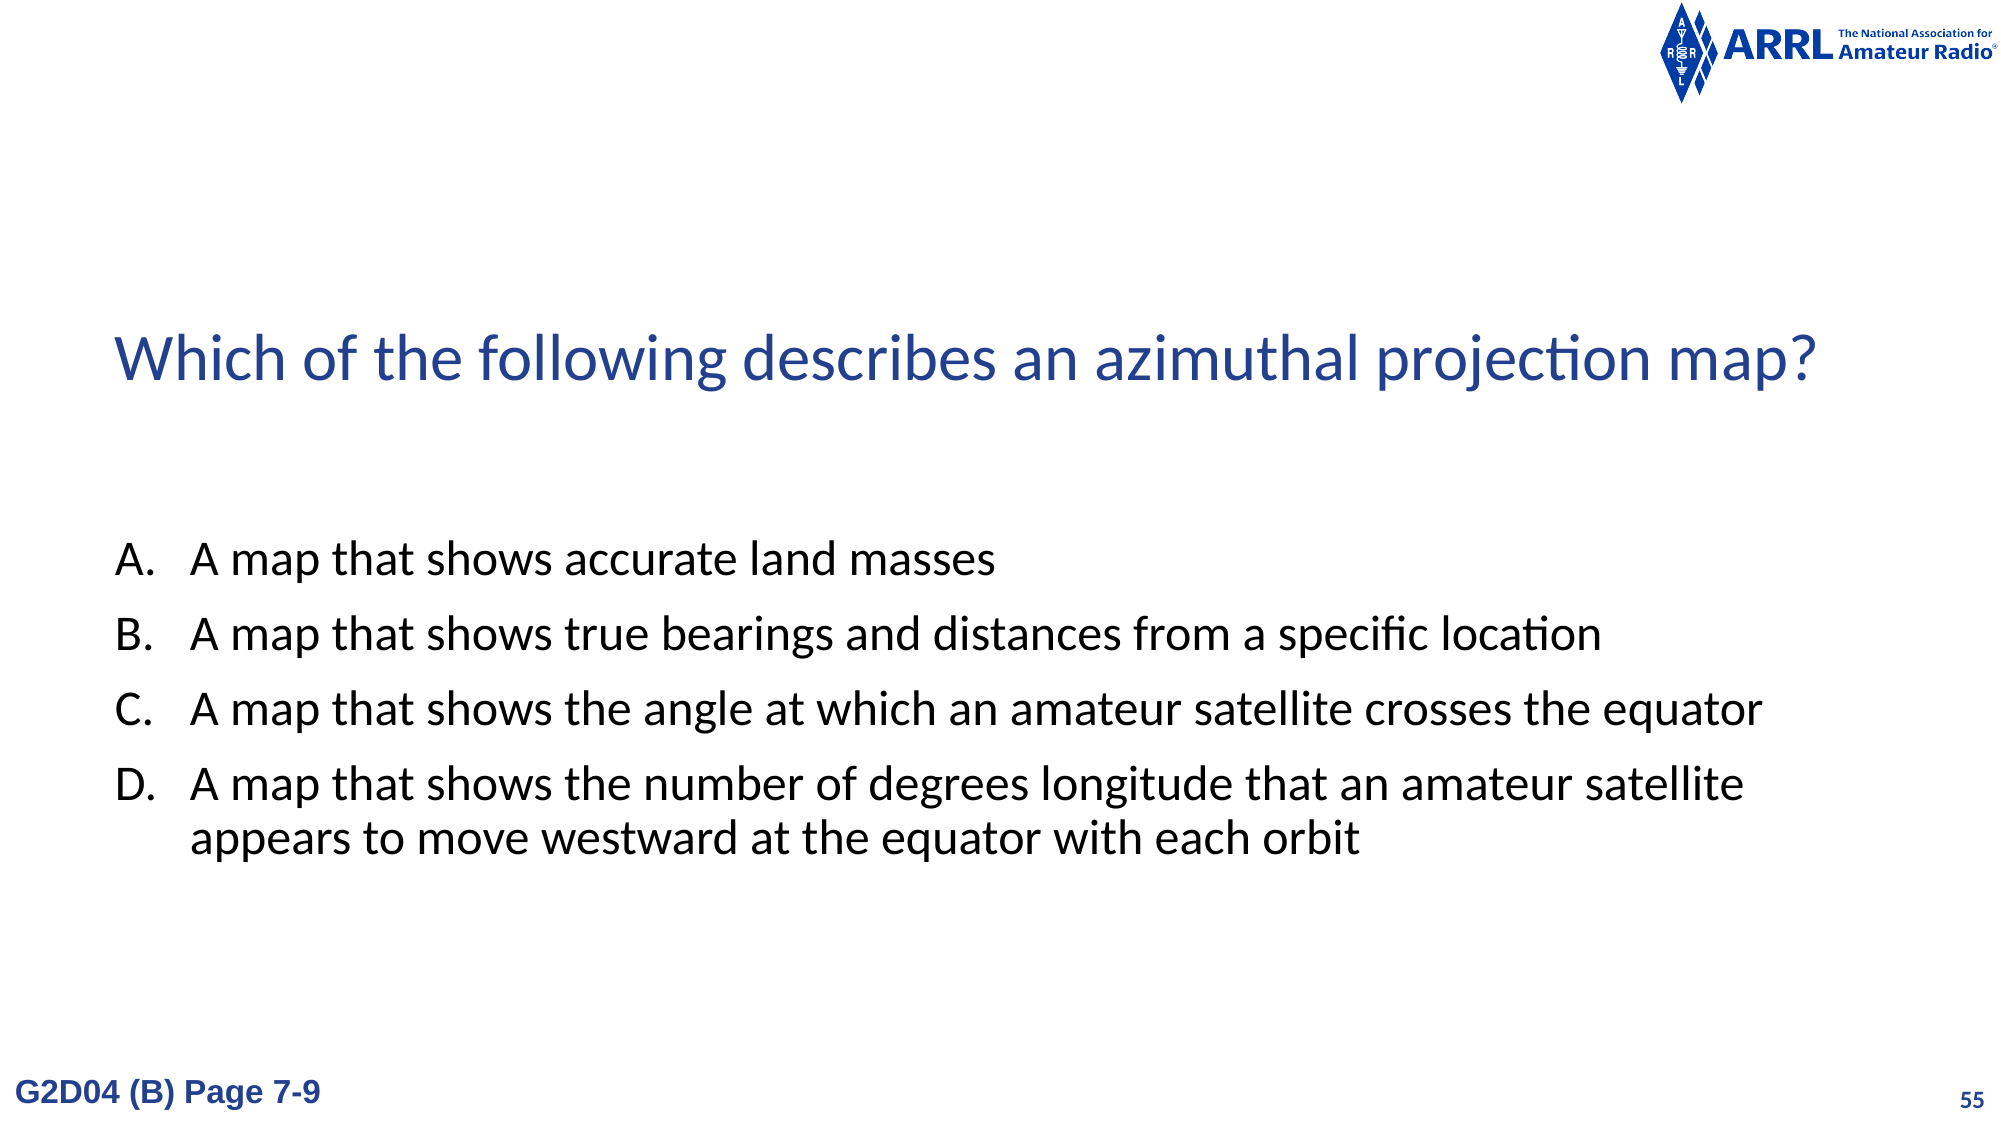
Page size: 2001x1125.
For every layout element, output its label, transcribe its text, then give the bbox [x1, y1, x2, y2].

list A map that shows accurate land masses A map that shows true bearings and distances from a specific location A map that shows the angle at which an amateur satellite crosses the equator A map that shows the number of degrees longitude that an amateur satellite appears to move westward at the equator with each orbit [99, 525, 1900, 1005]
picture [1658, 0, 1999, 106]
text_box G2D04 (B) Page 7-9 [0, 1062, 1313, 1118]
text_box 55 [1875, 1076, 2000, 1121]
title Which of the following describes an azimuthal projection map? [99, 249, 1900, 468]
